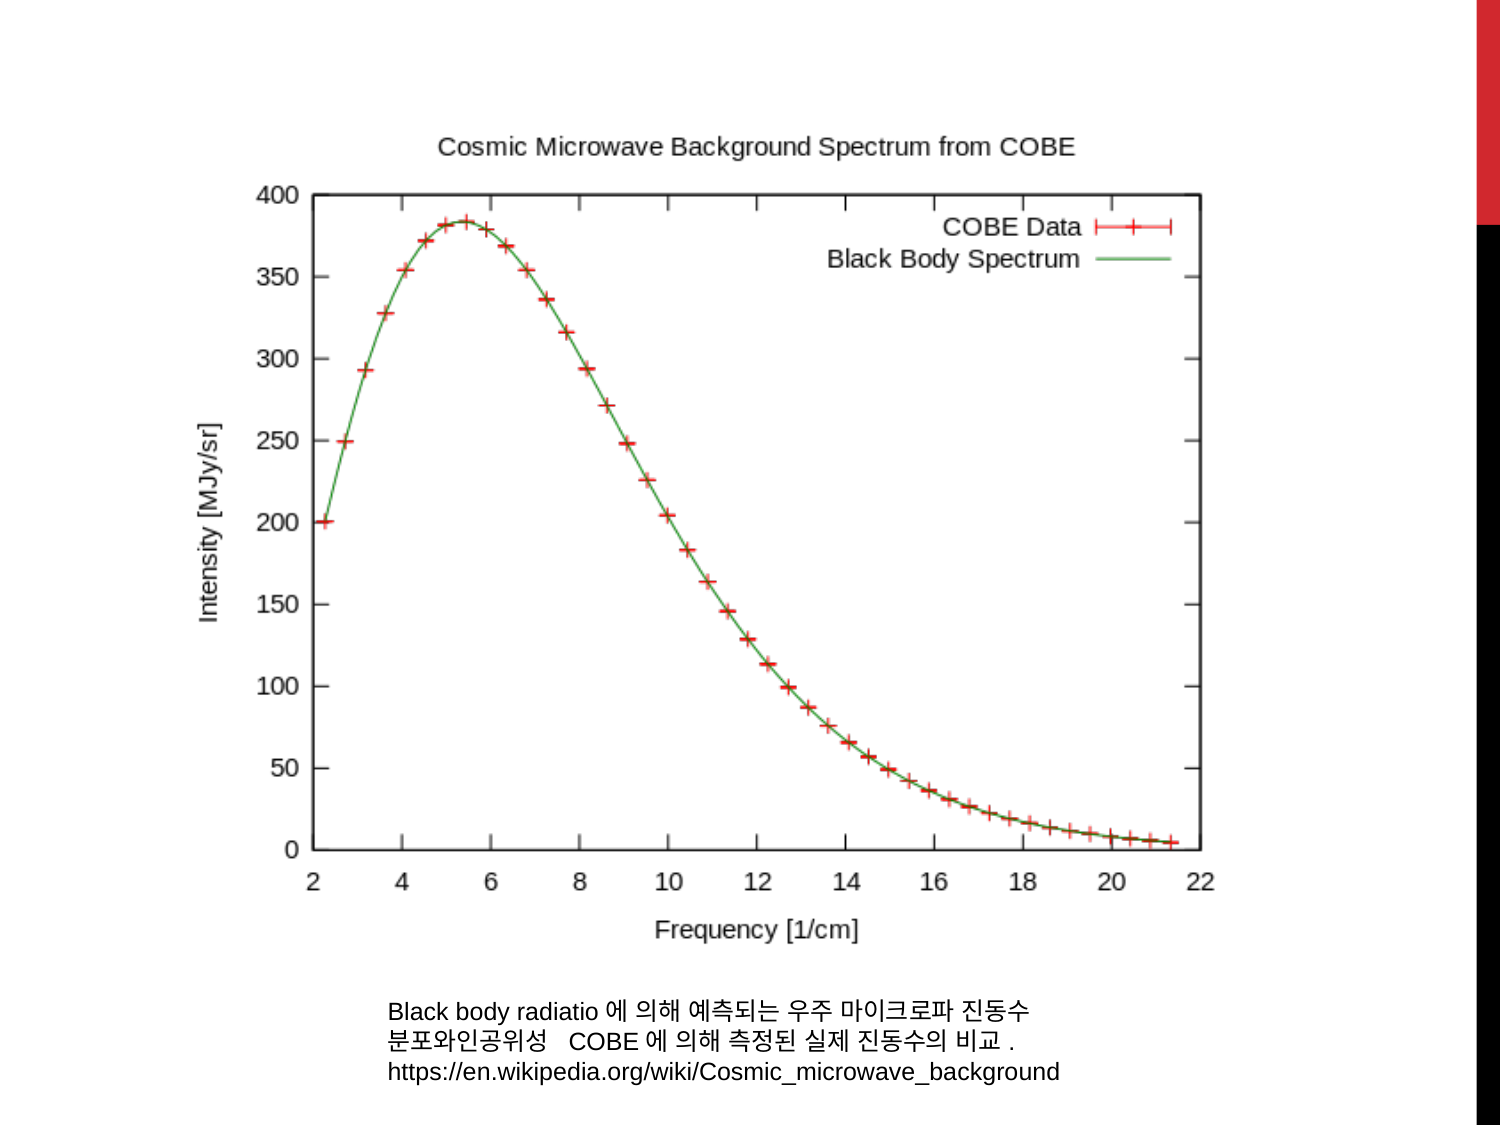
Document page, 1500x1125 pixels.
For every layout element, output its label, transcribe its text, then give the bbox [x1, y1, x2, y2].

text_box Black body radiatio에 의해 예측되는 우주 마이크로파 진동수 분포와인공위성 COBE에 의해 측정된 실제 진동수의 비교. https://en.wikipedia.org/wiki/Cosmic_microwave_background [372, 987, 1123, 1093]
picture [170, 98, 1238, 953]
